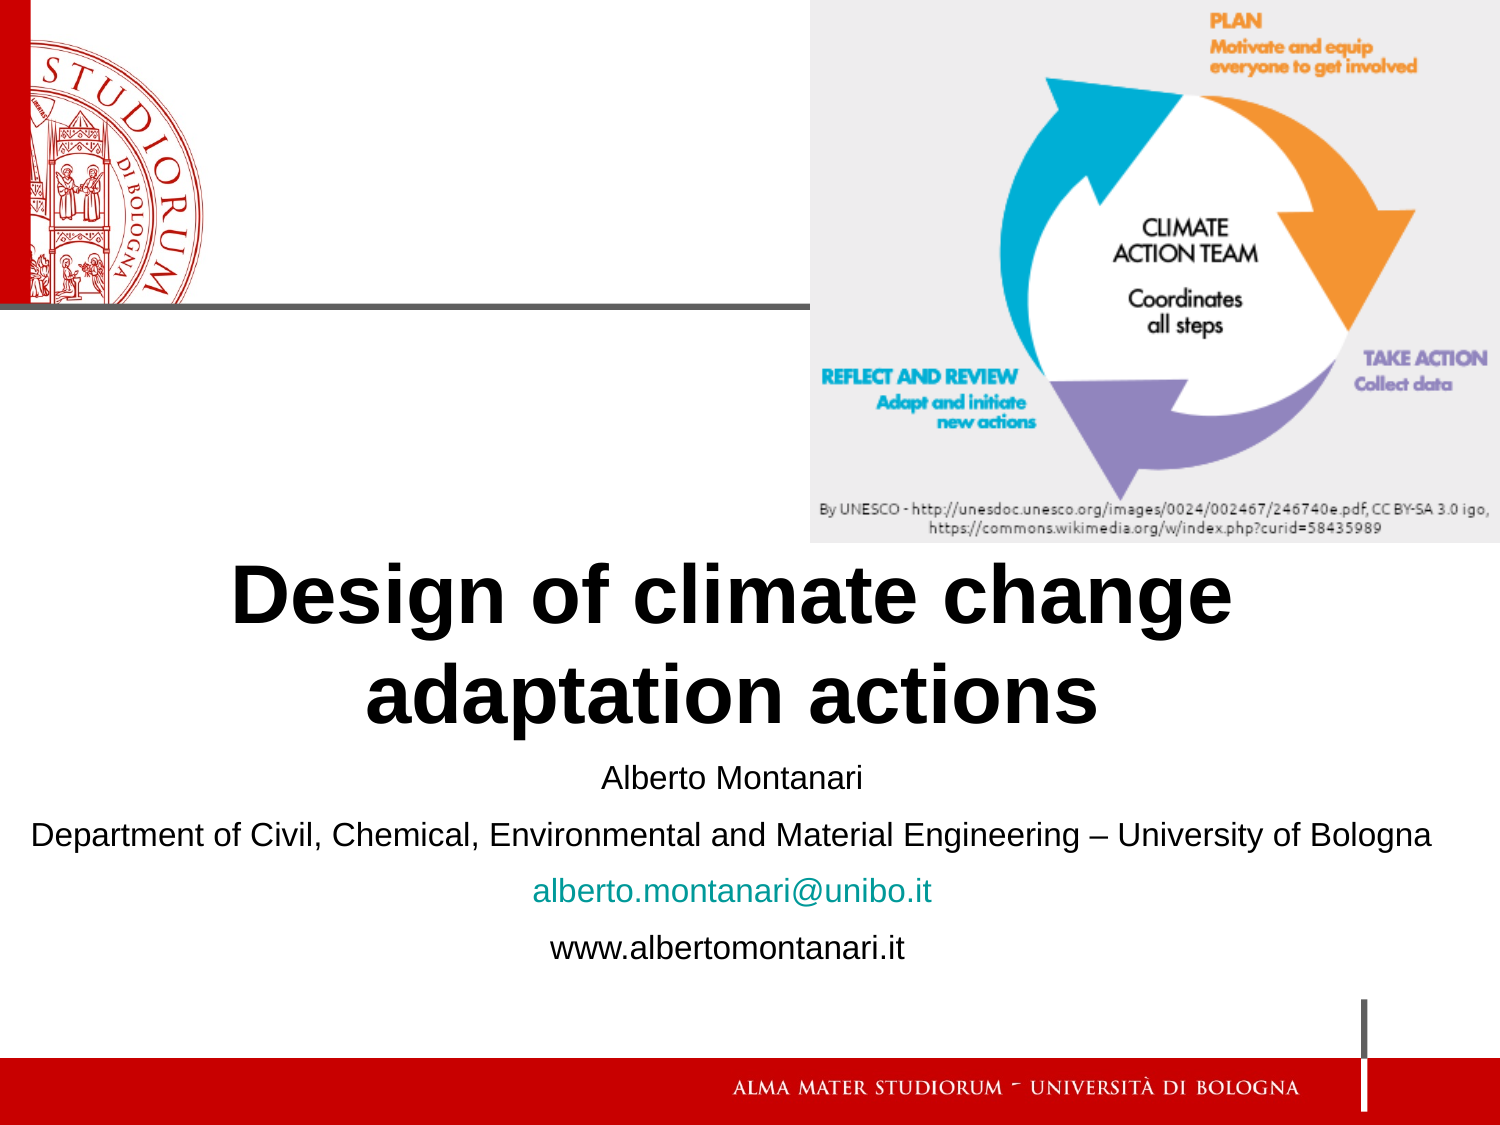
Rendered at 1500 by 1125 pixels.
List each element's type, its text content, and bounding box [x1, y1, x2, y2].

picture [31, 34, 212, 303]
picture [0, 1058, 1500, 1125]
text_box Design of climate change adaptation actions Alberto Montanari Department of Civil, Chemical, Environmental and Material Engineering – University of Bologna alberto.montanari@unibo.it www.albertomontanari.it [0, 432, 1465, 974]
picture [810, 0, 1500, 543]
